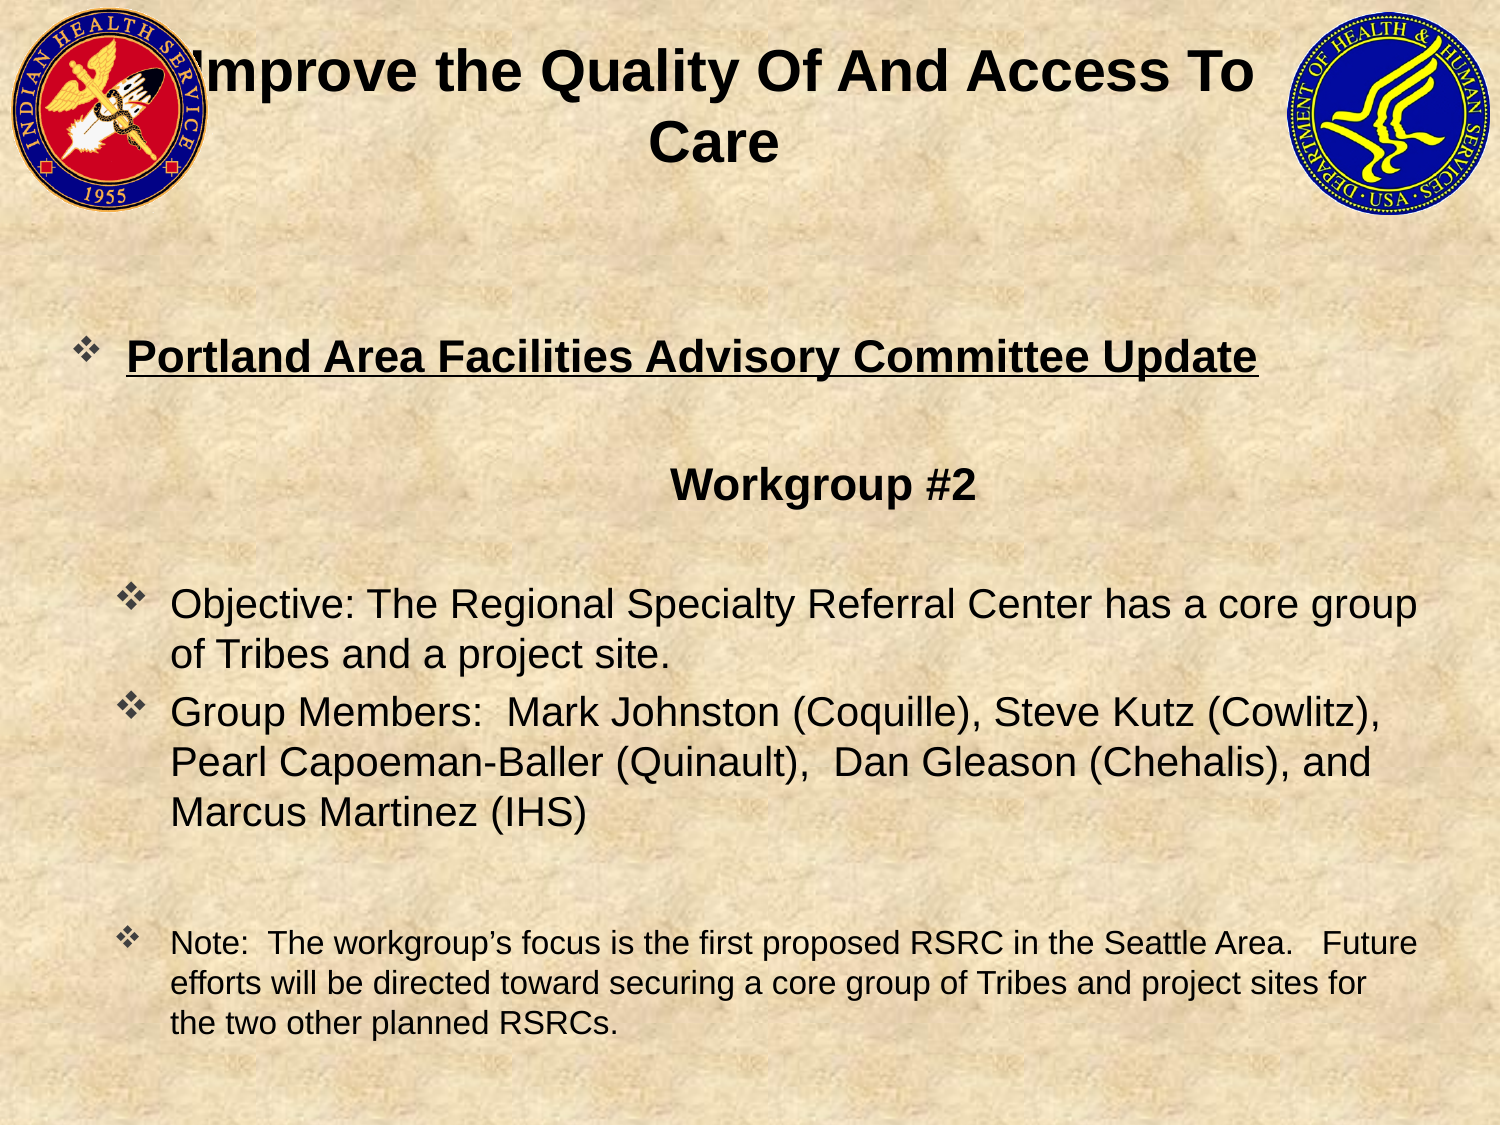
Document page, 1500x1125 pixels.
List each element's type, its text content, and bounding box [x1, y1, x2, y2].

picture [0, 0, 1500, 1125]
list Portland Area Facilities Advisory Committee Update Workgroup #2 Objective: The Regional Specialty Referral Center has a core group of Tribes and a project site. Group Members: Mark Johnston (Coquille), Steve Kutz (Cowlitz), Pearl Capoeman-Baller (Quinault), Dan Gleason (Chehalis), and Marcus Martinez (IHS) Note: The workgroup’s focus is the first proposed RSRC in the Seattle Area. Future efforts will be directed toward securing a core group of Tribes and project sites for the two other planned RSRCs. [0, 249, 1438, 1100]
title Improve the Quality Of And Access To Care [243, 24, 1284, 249]
